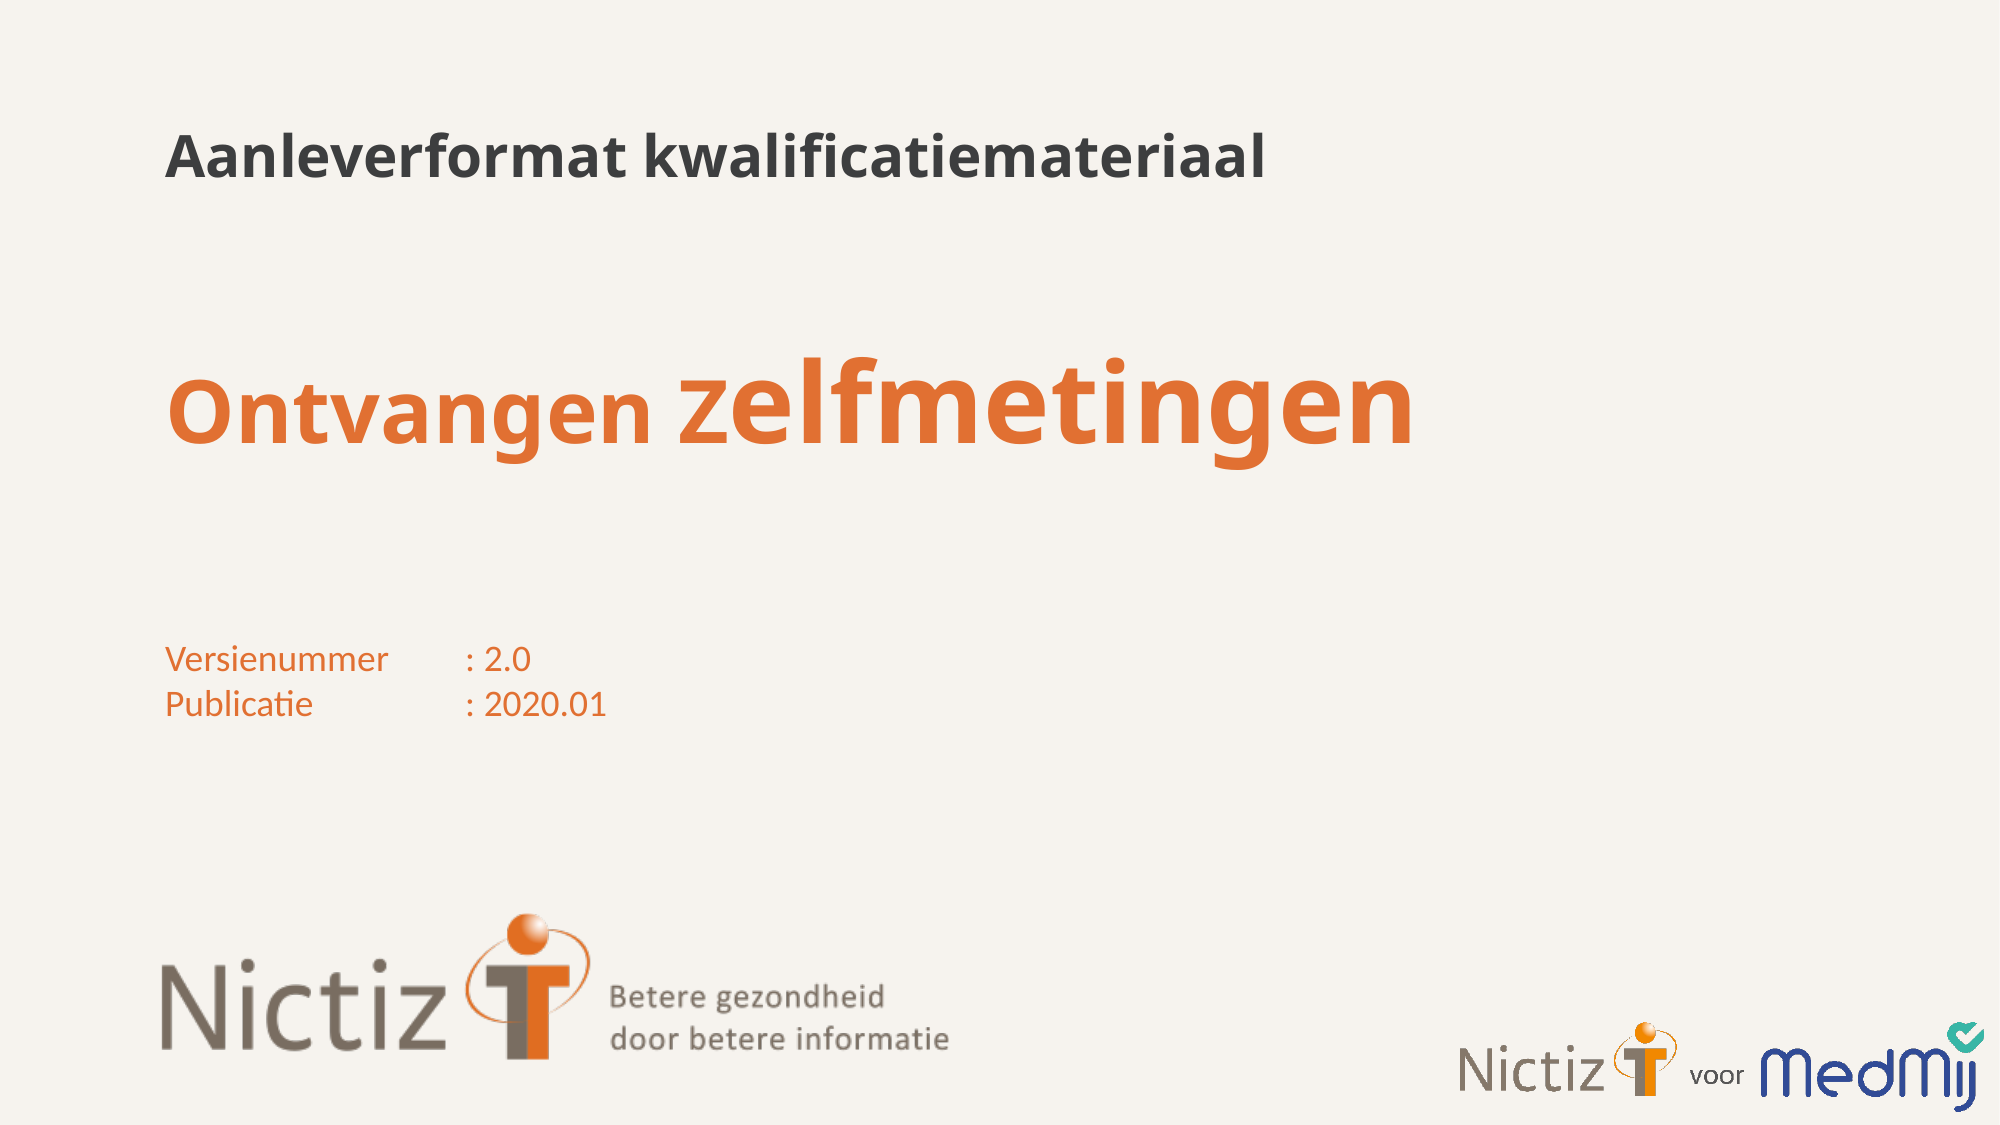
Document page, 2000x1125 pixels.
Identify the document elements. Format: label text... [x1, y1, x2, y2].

title Ontvangen Zelfmetingen [150, 338, 1879, 731]
picture [1457, 1019, 1988, 1113]
picture [150, 897, 961, 1075]
text_box Versienummer : 2.0 Publicatie : 2020.01 [150, 626, 782, 732]
subtitle Aanleverformat kwalificatiemateriaal [150, 94, 1699, 236]
